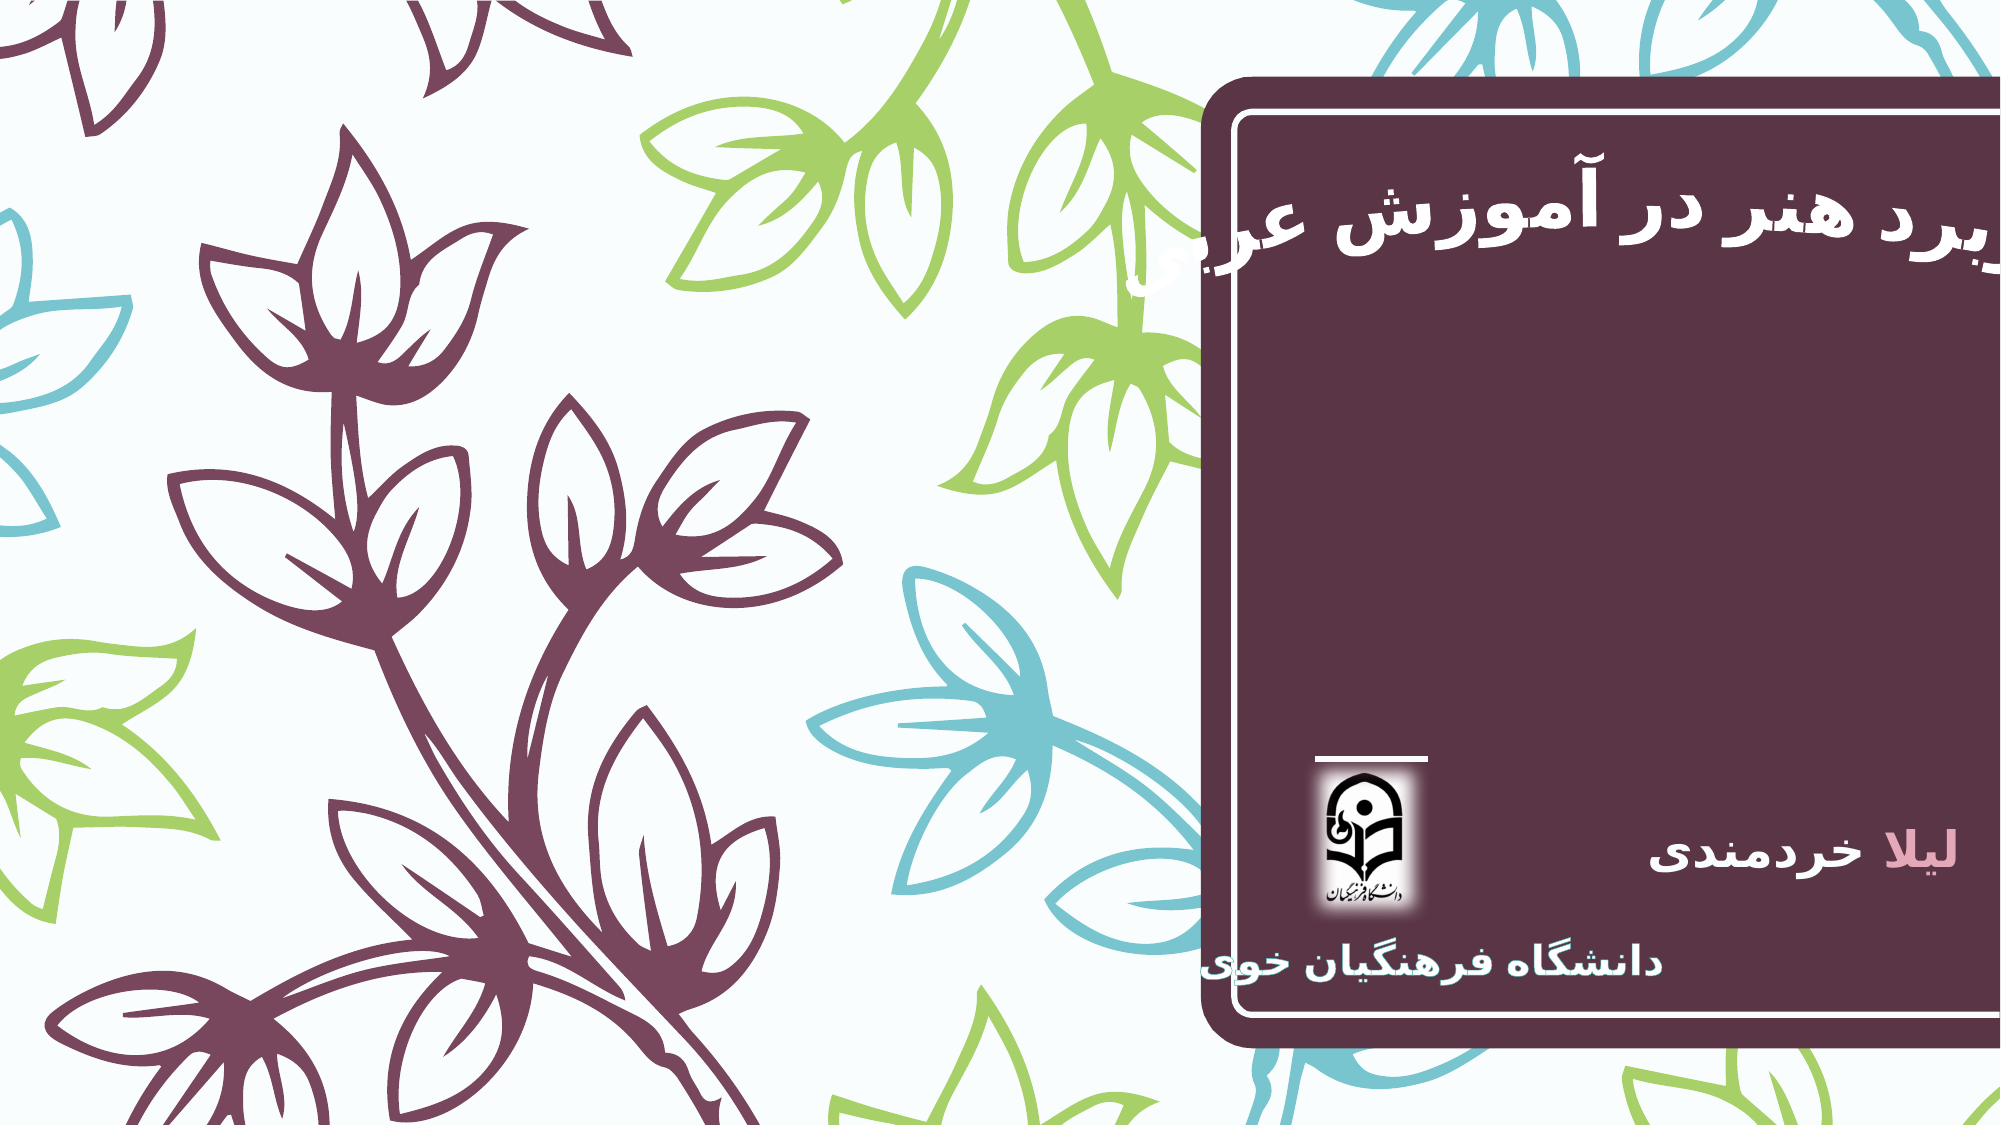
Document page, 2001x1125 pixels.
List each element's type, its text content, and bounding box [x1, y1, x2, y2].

picture [1302, 752, 1432, 927]
text_box دانشگاه فرهنگیان خوی [1182, 926, 1680, 992]
text_box لیلا خردمندی [1632, 810, 1976, 886]
